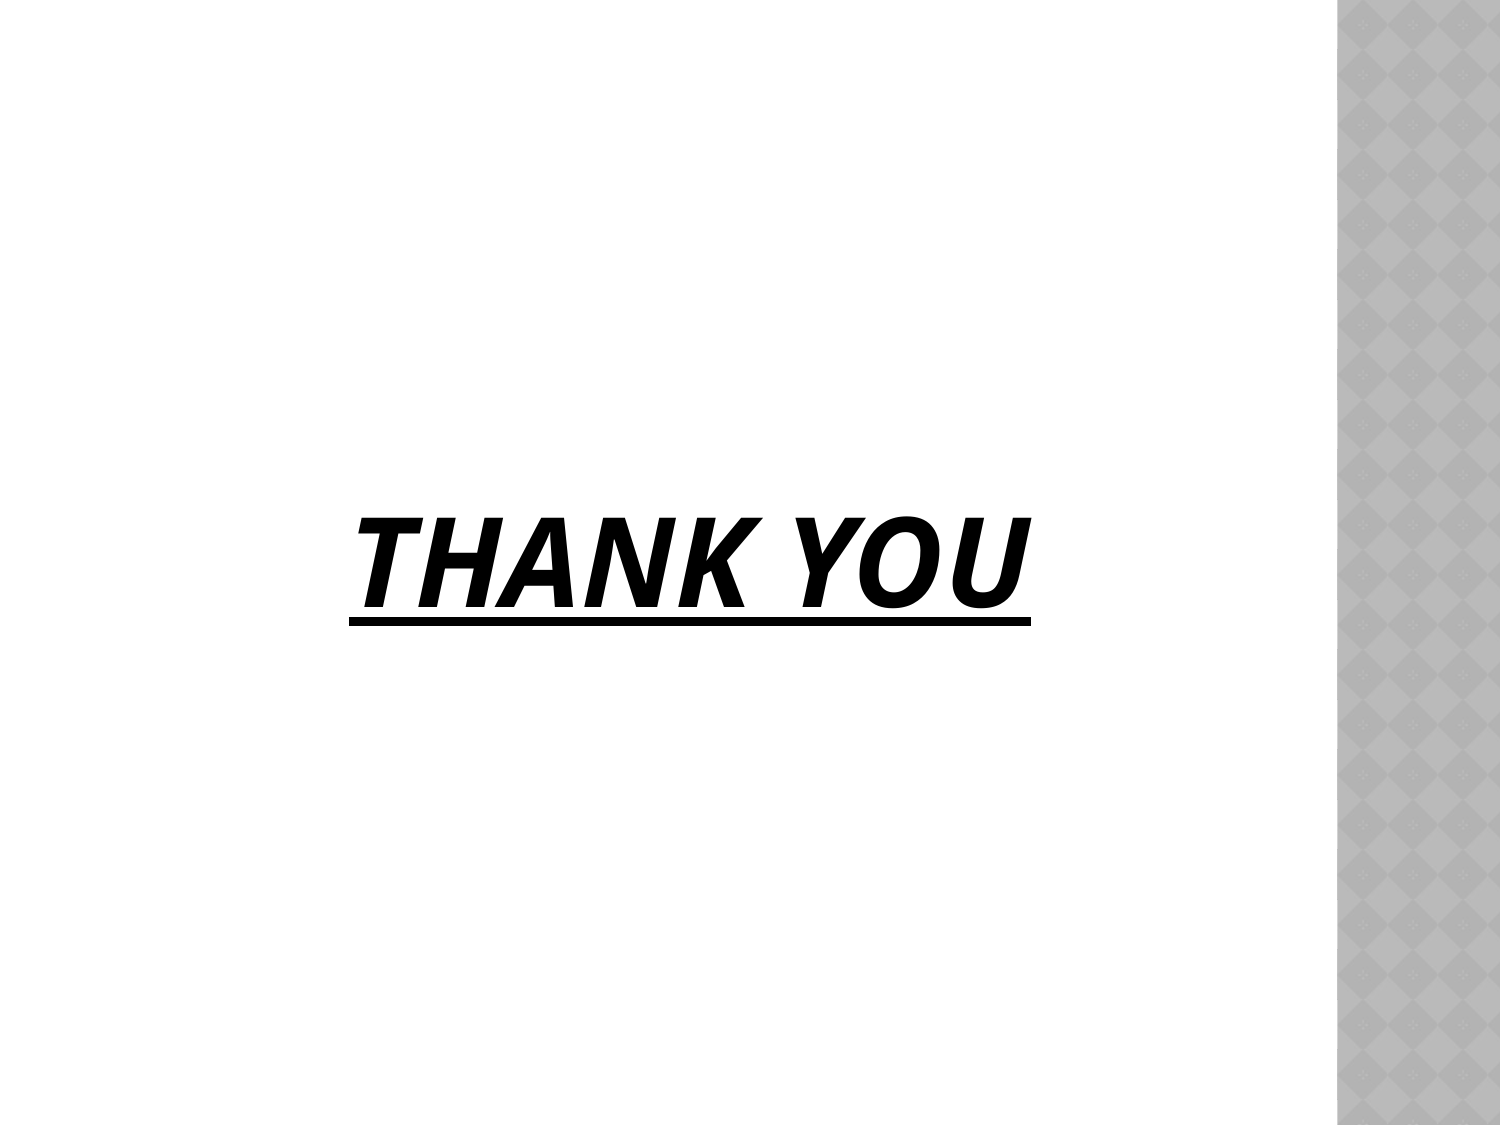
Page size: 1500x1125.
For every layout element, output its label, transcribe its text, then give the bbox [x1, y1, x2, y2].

title THANK YOU [75, 52, 1263, 633]
